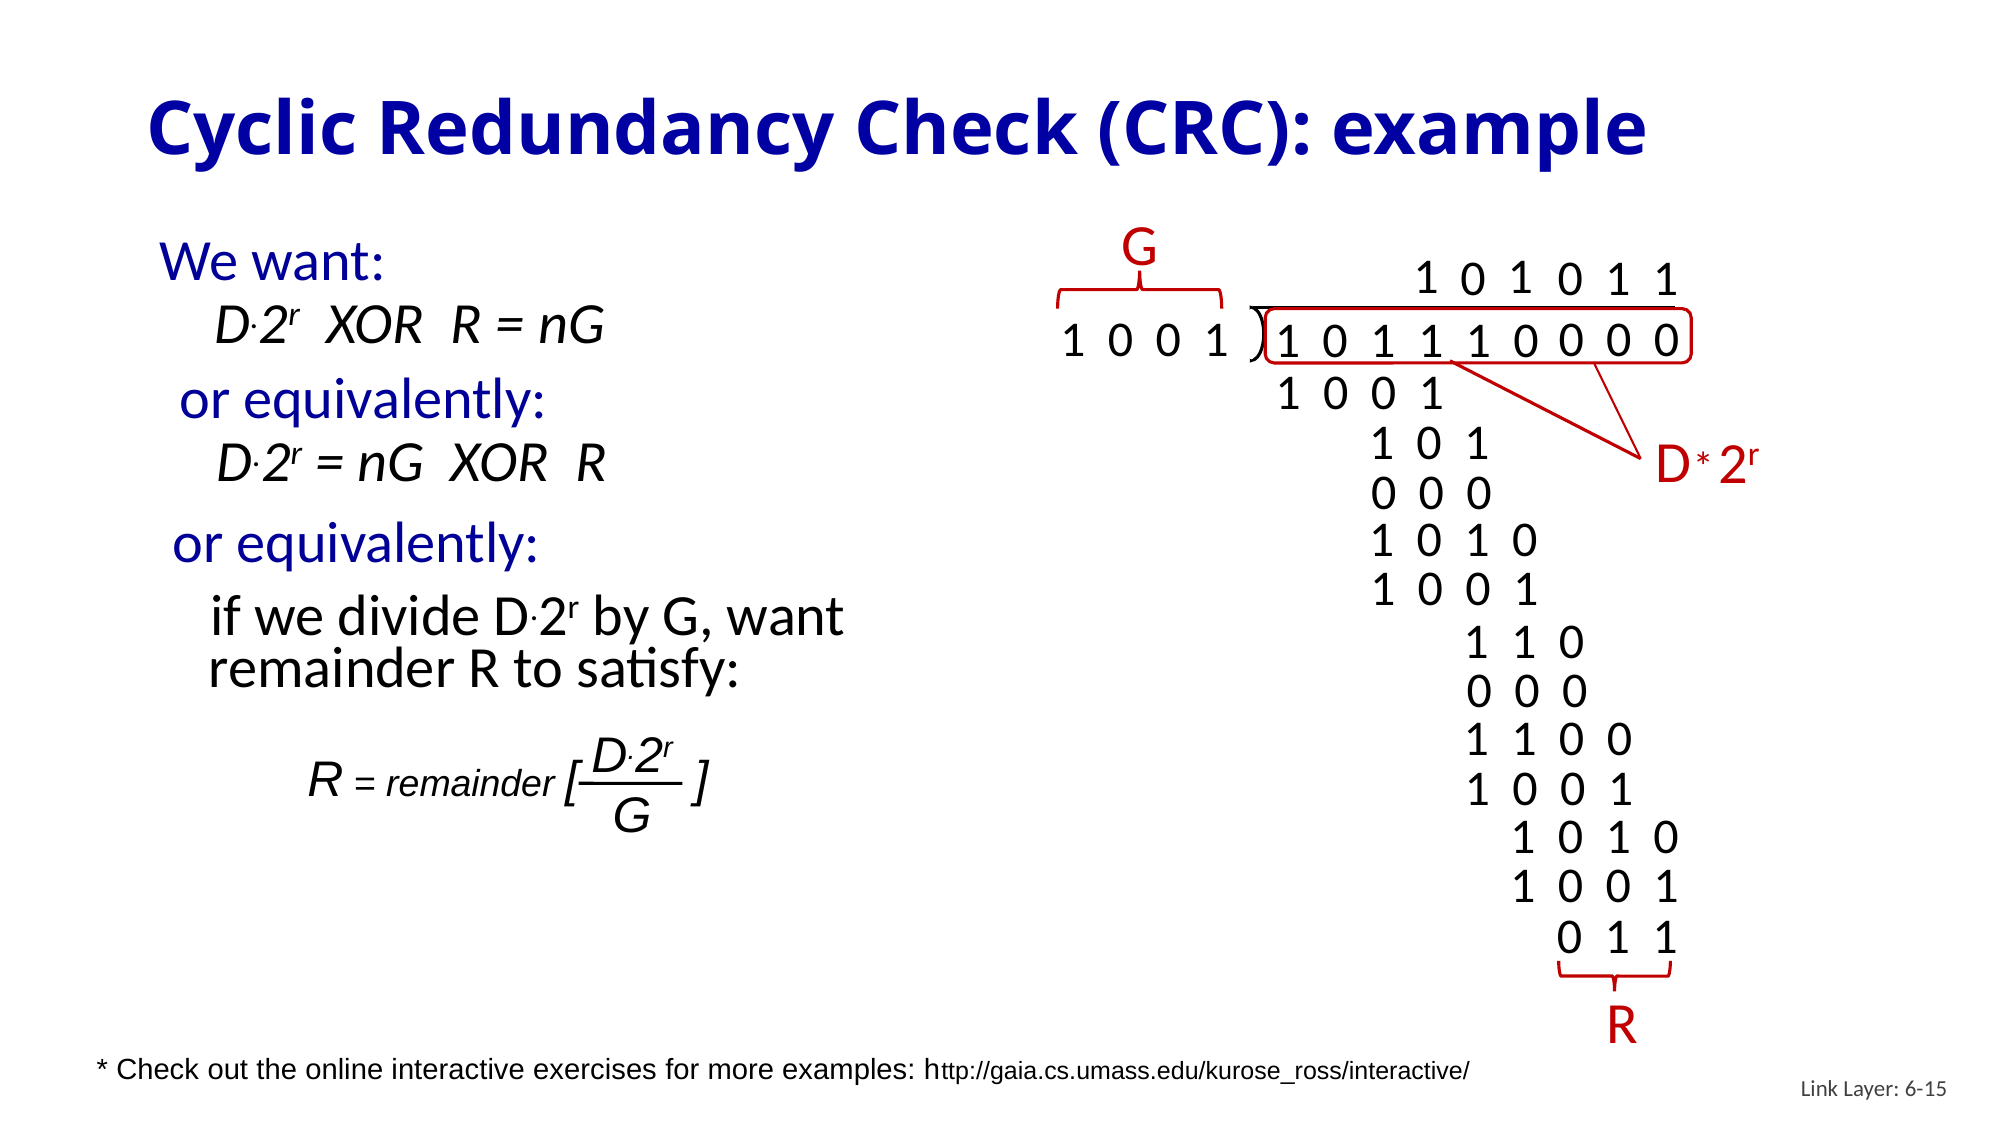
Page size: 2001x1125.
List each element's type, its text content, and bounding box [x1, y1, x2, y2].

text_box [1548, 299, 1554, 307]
text_box We want: D.2r XOR R = nG [123, 230, 942, 403]
text_box 2r [1703, 417, 1775, 503]
text_box 1 0 0 1 [1355, 547, 1554, 623]
text_box R [1591, 978, 1654, 1063]
text_box 0 0 0 [1356, 452, 1507, 527]
text_box [1559, 972, 1671, 992]
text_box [1449, 361, 1641, 460]
title Cyclic Redundancy Check (CRC): example [131, 57, 1857, 205]
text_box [1447, 600, 1695, 972]
text_box 1 [1398, 236, 1454, 307]
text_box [292, 715, 750, 850]
text_box 1 0 1 [1354, 402, 1449, 477]
text_box [1641, 307, 1693, 364]
text_box or equivalently: D.2r = nG XOR R [125, 369, 944, 514]
text_box D [1640, 416, 1707, 501]
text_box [1594, 364, 1641, 460]
text_box 1 0 1 1 1 0 [1259, 361, 1449, 375]
text_box 0 1 1 [1548, 237, 1694, 298]
text_box * [1678, 432, 1729, 498]
text_box 1 0 1 0 [1354, 498, 1553, 574]
text_box * Check out the online interactive exercises for more examples: http://gaia.cs.umass.edu/kurose_ross/interactive/ [81, 1042, 1646, 1093]
text_box or equivalently: if we divide D.2r by G, want remainder R to satisfy: [119, 512, 937, 719]
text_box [1238, 307, 1675, 361]
text_box 1 [1492, 236, 1548, 307]
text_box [1044, 199, 1245, 375]
text_box 1 0 0 1 [1260, 375, 1449, 427]
slide_number Link Layer: 6-15 [1512, 1056, 1963, 1117]
text_box 0 [1445, 237, 1492, 307]
text_box 0 0 0 [1548, 298, 1695, 374]
text_box 1 0 1 1 1 0 [1259, 299, 1398, 307]
